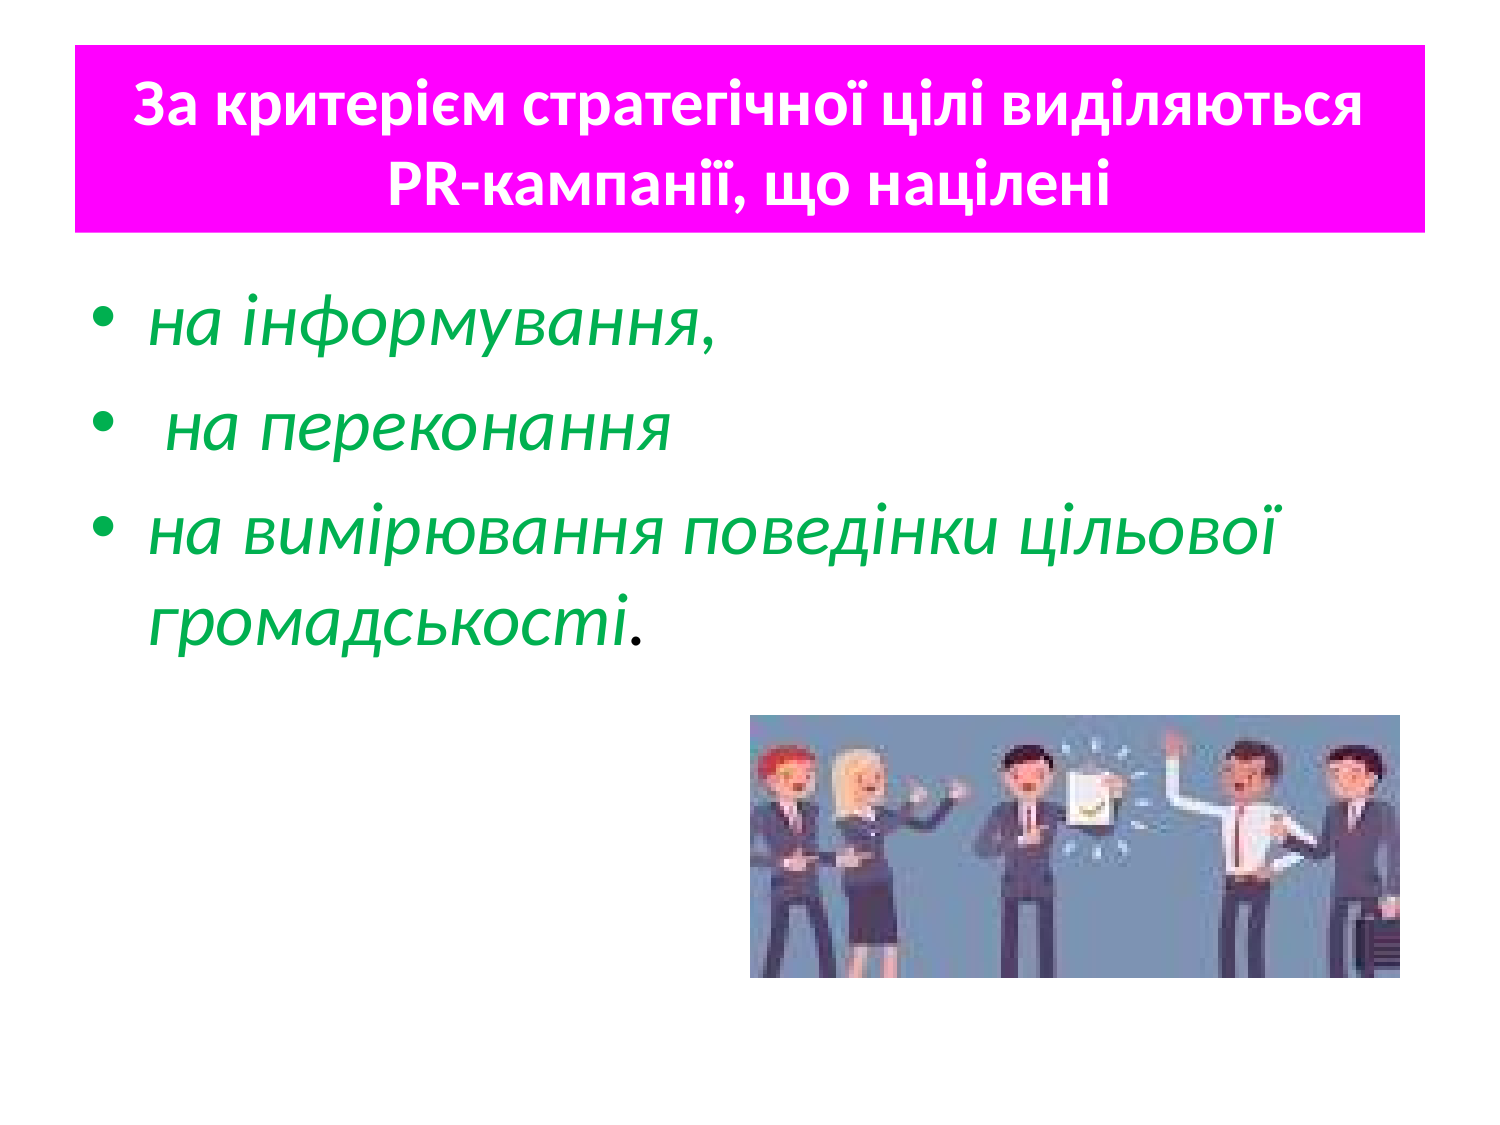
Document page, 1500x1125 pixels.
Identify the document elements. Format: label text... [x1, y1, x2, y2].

title За критерієм стратегічної цілі виділяються PR-кампанії, що націлені [75, 45, 1425, 233]
picture [749, 715, 1400, 978]
list на інформування, на переконання на вимірювання поведінки цільової громадськості. [75, 262, 1425, 1005]
